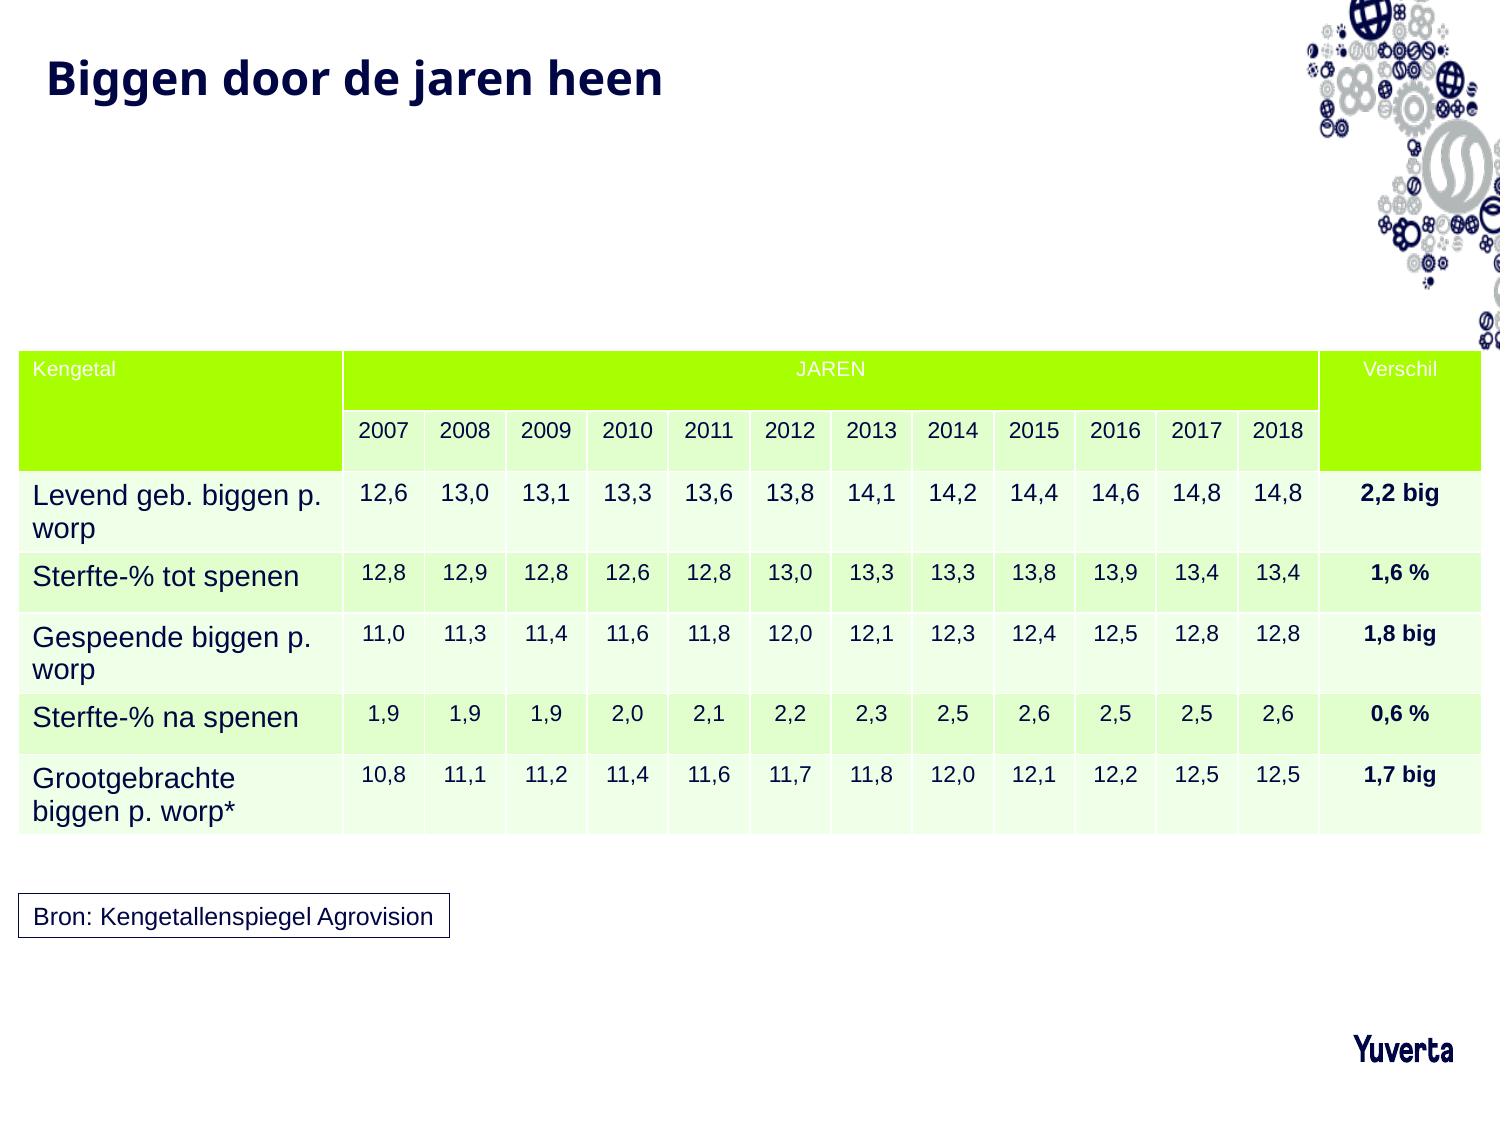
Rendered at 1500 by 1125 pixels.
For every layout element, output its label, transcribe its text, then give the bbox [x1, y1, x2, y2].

table_cell 12,8 [669, 553, 749, 612]
table_cell 12,8 [344, 553, 424, 612]
table_cell 12,8 [1157, 614, 1237, 693]
table_cell 2008 [425, 412, 505, 471]
picture [0, 0, 1500, 1125]
table_cell 12,6 [588, 553, 667, 612]
table_cell 13,6 [669, 472, 749, 551]
table_cell 12,0 [751, 614, 830, 693]
table_cell 14,2 [913, 472, 993, 551]
table_cell 11,8 [669, 614, 749, 693]
table_cell 1,9 [425, 694, 505, 754]
table_cell 12,8 [507, 553, 586, 612]
table_cell 2,6 [995, 694, 1074, 754]
table_cell Sterfte-% tot spenen [19, 553, 342, 612]
table_cell 1,6 % [1320, 553, 1481, 612]
table_cell 11,1 [425, 755, 505, 834]
table_cell 2015 [995, 412, 1074, 471]
table_cell 13,4 [1157, 553, 1237, 612]
table_cell 14,6 [1076, 472, 1155, 551]
table_cell 12,8 [1239, 614, 1318, 693]
table_cell 12,9 [425, 553, 505, 612]
table_cell 14,8 [1239, 472, 1318, 551]
table_cell 11,6 [669, 755, 749, 834]
table_cell 11,0 [344, 614, 424, 693]
table_cell 2017 [1157, 412, 1237, 471]
table_cell 1,9 [344, 694, 424, 754]
table_cell 2016 [1076, 412, 1155, 471]
table_header Verschil [1320, 351, 1481, 471]
title Biggen door de jaren heen [45, 48, 1290, 239]
table_cell Grootgebrachte biggen p. worp* [19, 755, 342, 834]
text_box Bron: Kengetallenspiegel Agrovision [18, 893, 450, 938]
table_cell 2012 [751, 412, 830, 471]
table_cell 14,8 [1157, 472, 1237, 551]
table_cell 13,1 [507, 472, 586, 551]
table_cell 14,1 [832, 472, 911, 551]
table_cell 11,3 [425, 614, 505, 693]
table_cell 13,8 [995, 553, 1074, 612]
table_cell 2009 [507, 412, 586, 471]
table_cell 1,8 big [1320, 614, 1481, 693]
table_cell 13,3 [913, 553, 993, 612]
table_cell 12,5 [1157, 755, 1237, 834]
table_cell 2013 [832, 412, 911, 471]
table_cell 12,6 [344, 472, 424, 551]
table_cell 13,3 [832, 553, 911, 612]
table_cell 11,8 [832, 755, 911, 834]
table_cell 2,6 [1239, 694, 1318, 754]
table_cell Gespeende biggen p. worp [19, 614, 342, 693]
table_cell 11,2 [507, 755, 586, 834]
table_cell 1,9 [507, 694, 586, 754]
table_cell 0,6 % [1320, 694, 1481, 754]
table_cell 12,1 [995, 755, 1074, 834]
table_cell 1,7 big [1320, 755, 1481, 834]
table_cell 2,5 [913, 694, 993, 754]
table_cell 2,2 [751, 694, 830, 754]
table_cell Levend geb. biggen p. worp [19, 472, 342, 551]
table_cell 12,0 [913, 755, 993, 834]
table_cell 2,1 [669, 694, 749, 754]
table_cell 12,5 [1076, 614, 1155, 693]
table_cell 13,3 [588, 472, 667, 551]
table_cell 12,3 [913, 614, 993, 693]
table_cell 2,3 [832, 694, 911, 754]
table_cell 11,4 [507, 614, 586, 693]
table_cell 10,8 [344, 755, 424, 834]
table_cell 2,5 [1076, 694, 1155, 754]
table_cell 2011 [669, 412, 749, 471]
table_cell 2018 [1239, 412, 1318, 471]
table_cell 12,4 [995, 614, 1074, 693]
table_cell 2010 [588, 412, 667, 471]
table_cell Sterfte-% na spenen [19, 694, 342, 754]
table_header Kengetal [19, 351, 342, 471]
table_cell 13,0 [751, 553, 830, 612]
table_cell 14,4 [995, 472, 1074, 551]
table_cell 13,8 [751, 472, 830, 551]
table_cell 2,5 [1157, 694, 1237, 754]
table_cell 12,2 [1076, 755, 1155, 834]
table_cell 12,5 [1239, 755, 1318, 834]
table_cell 2007 [344, 412, 424, 471]
table_cell 13,9 [1076, 553, 1155, 612]
table_cell 11,6 [588, 614, 667, 693]
table_cell 11,7 [751, 755, 830, 834]
table_cell 2,2 big [1320, 472, 1481, 551]
table_cell 2,0 [588, 694, 667, 754]
table_cell 2014 [913, 412, 993, 471]
table_cell 12,1 [832, 614, 911, 693]
table_header JAREN [344, 351, 1318, 410]
table_cell 13,0 [425, 472, 505, 551]
table_cell 11,4 [588, 755, 667, 834]
table_cell 13,4 [1239, 553, 1318, 612]
